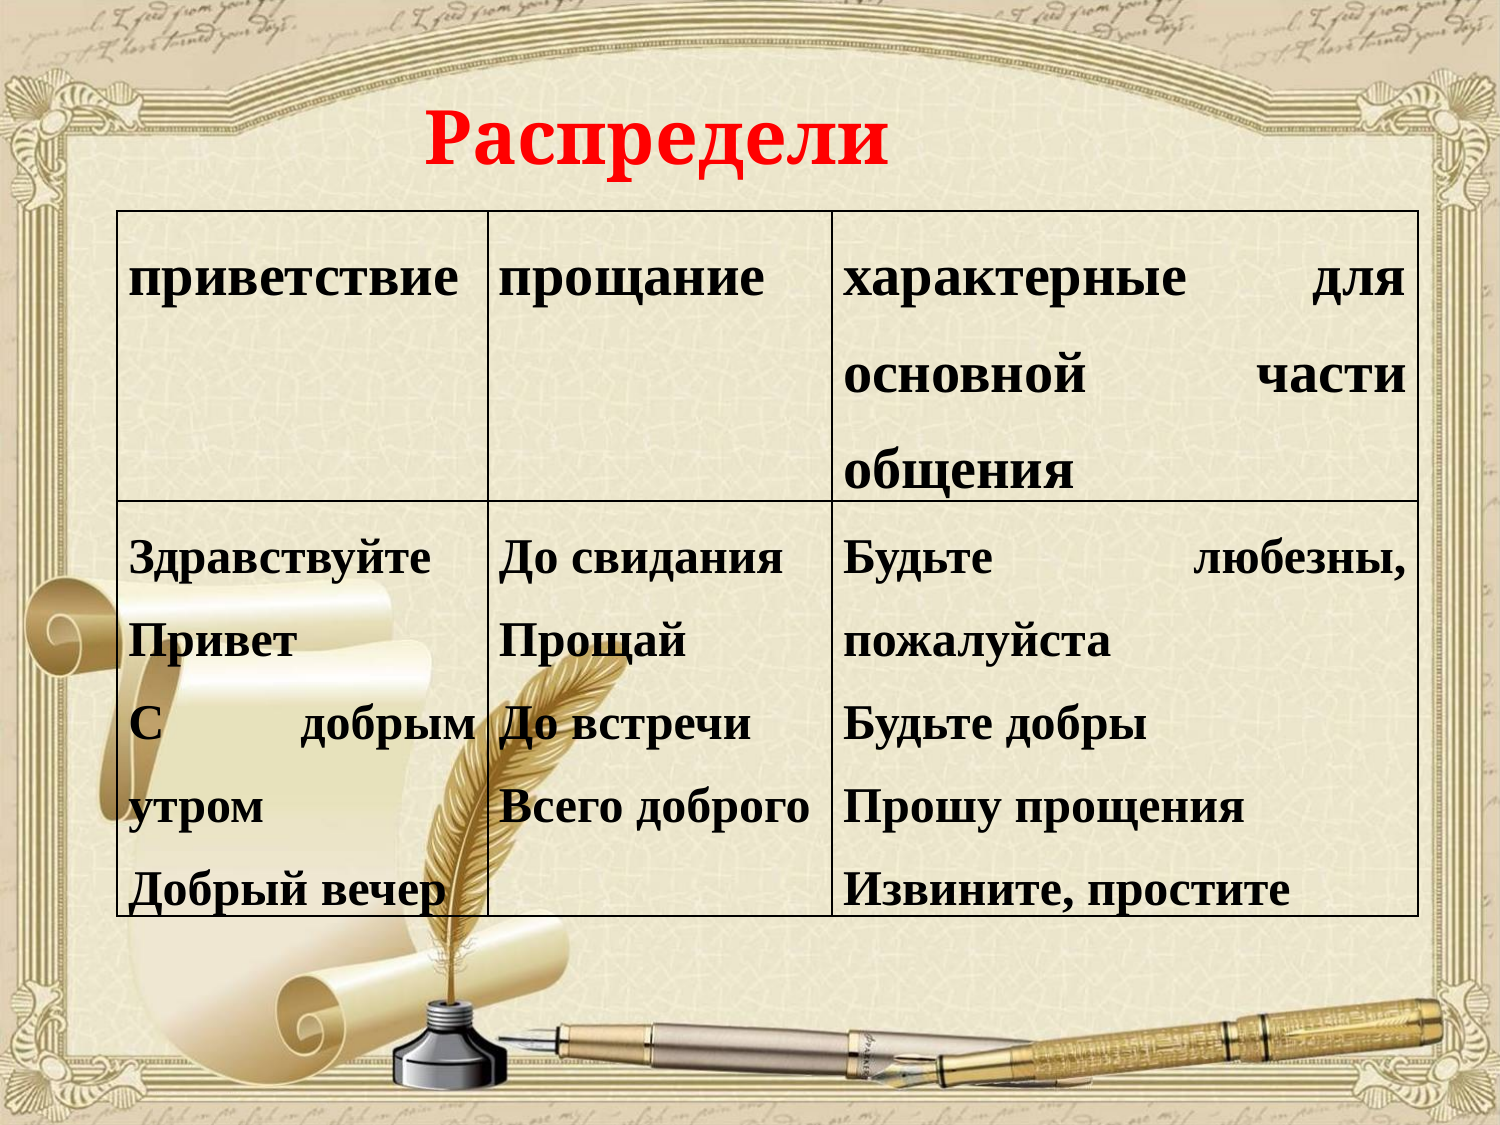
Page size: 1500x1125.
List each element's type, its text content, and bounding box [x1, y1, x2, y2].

picture [0, 0, 1500, 1125]
table_header приветствие [118, 212, 487, 500]
table_header прощание [489, 212, 831, 500]
text_box Распредели [234, 81, 1266, 187]
table_cell До свидания Прощай До встречи Всего доброго [489, 502, 831, 915]
table_cell Здравствуйте Привет С добрым утром Добрый вечер [118, 502, 487, 915]
table_header характерные для основной части общения [833, 212, 1417, 500]
table_cell Будьте любезны, пожалуйста Будьте добры Прошу прощения Извините, простите [833, 502, 1417, 915]
